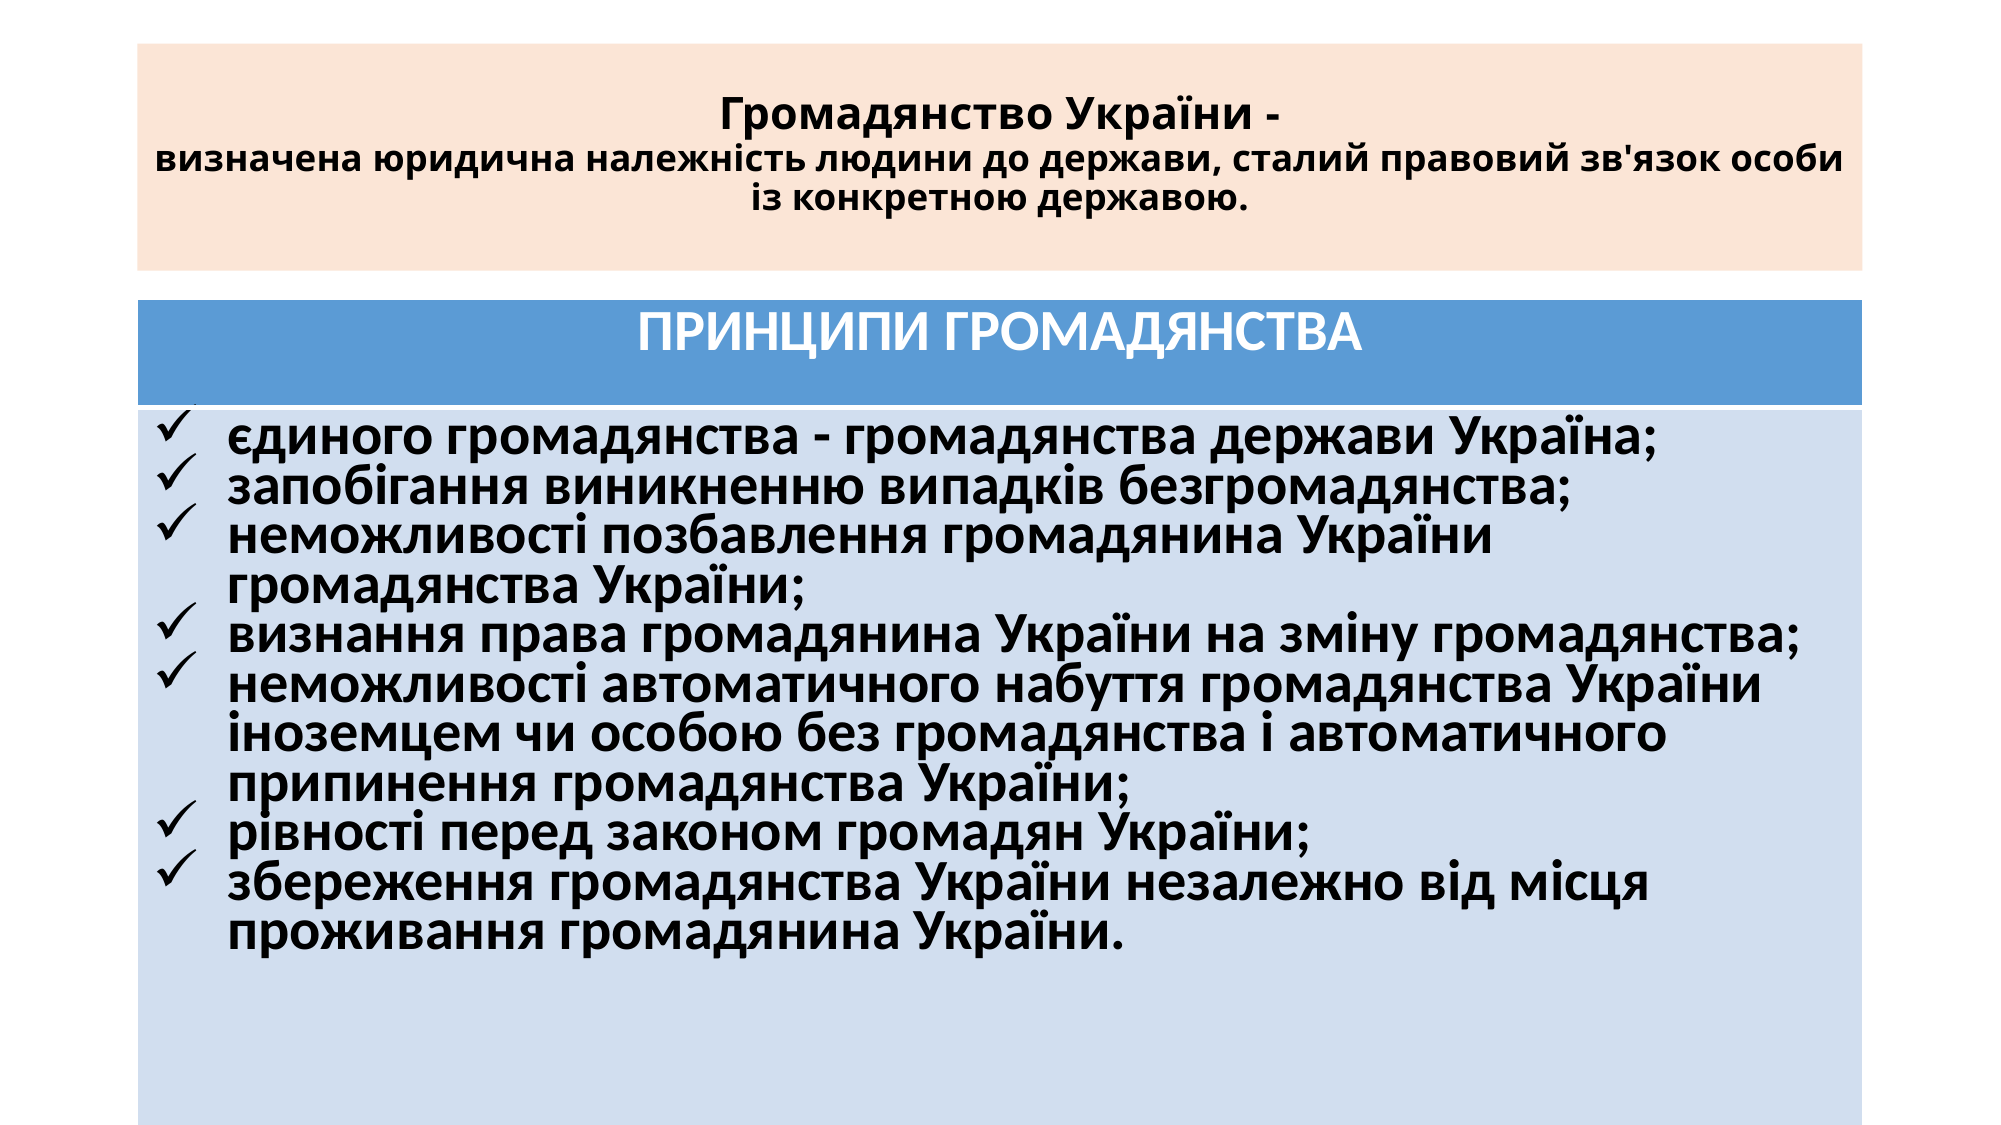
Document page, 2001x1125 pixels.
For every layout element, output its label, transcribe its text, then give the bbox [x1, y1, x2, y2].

table_header ПРИНЦИПИ ГРОМАДЯНСТВА [138, 300, 1862, 405]
title Громадянство України - визначена юридична належність людини до держави, сталий правовий зв'язок особи із конкретною державою. [137, 43, 1863, 271]
table_cell єдиного громадянства - громадянства держави Україна; запобігання виникненню випадків безгромадянства; неможливості позбавлення громадянина України громадянства України; визнання права громадянина України на зміну громадянства; неможливості автоматичного набуття громадянства України іноземцем чи особою без громадянства і автоматичного припинення громадянства України; рівності перед законом громадян України; збереження громадянства України незалежно від місця проживання громадянина України. [138, 410, 1862, 1125]
